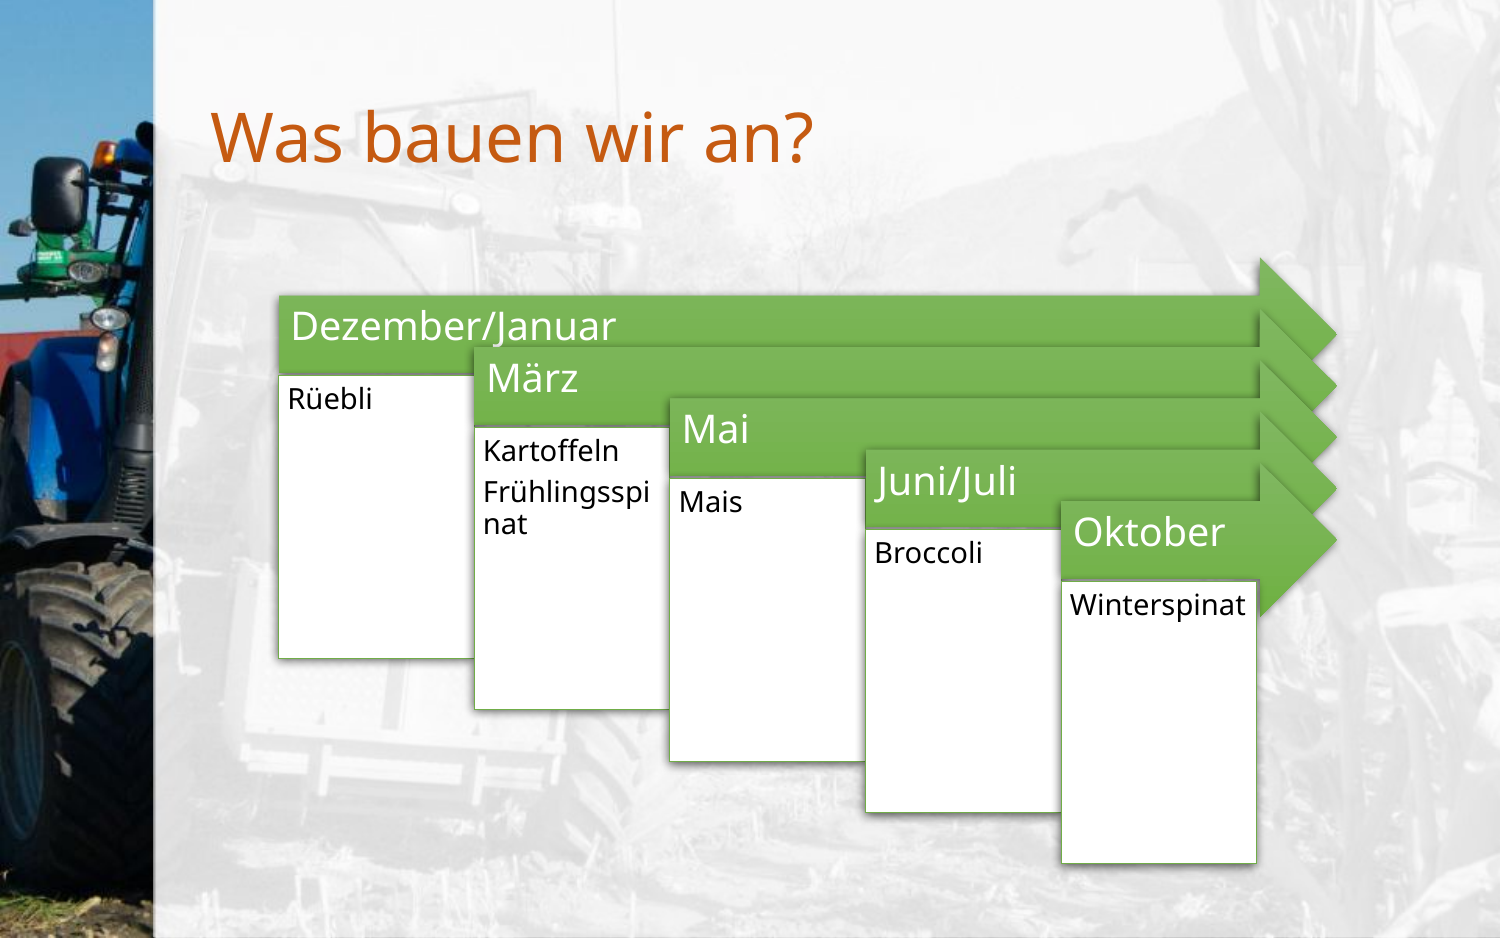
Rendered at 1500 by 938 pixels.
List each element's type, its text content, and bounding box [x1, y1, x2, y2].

picture [0, 0, 153, 938]
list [195, 249, 1420, 872]
title Was bauen wir an? [195, 49, 1420, 232]
